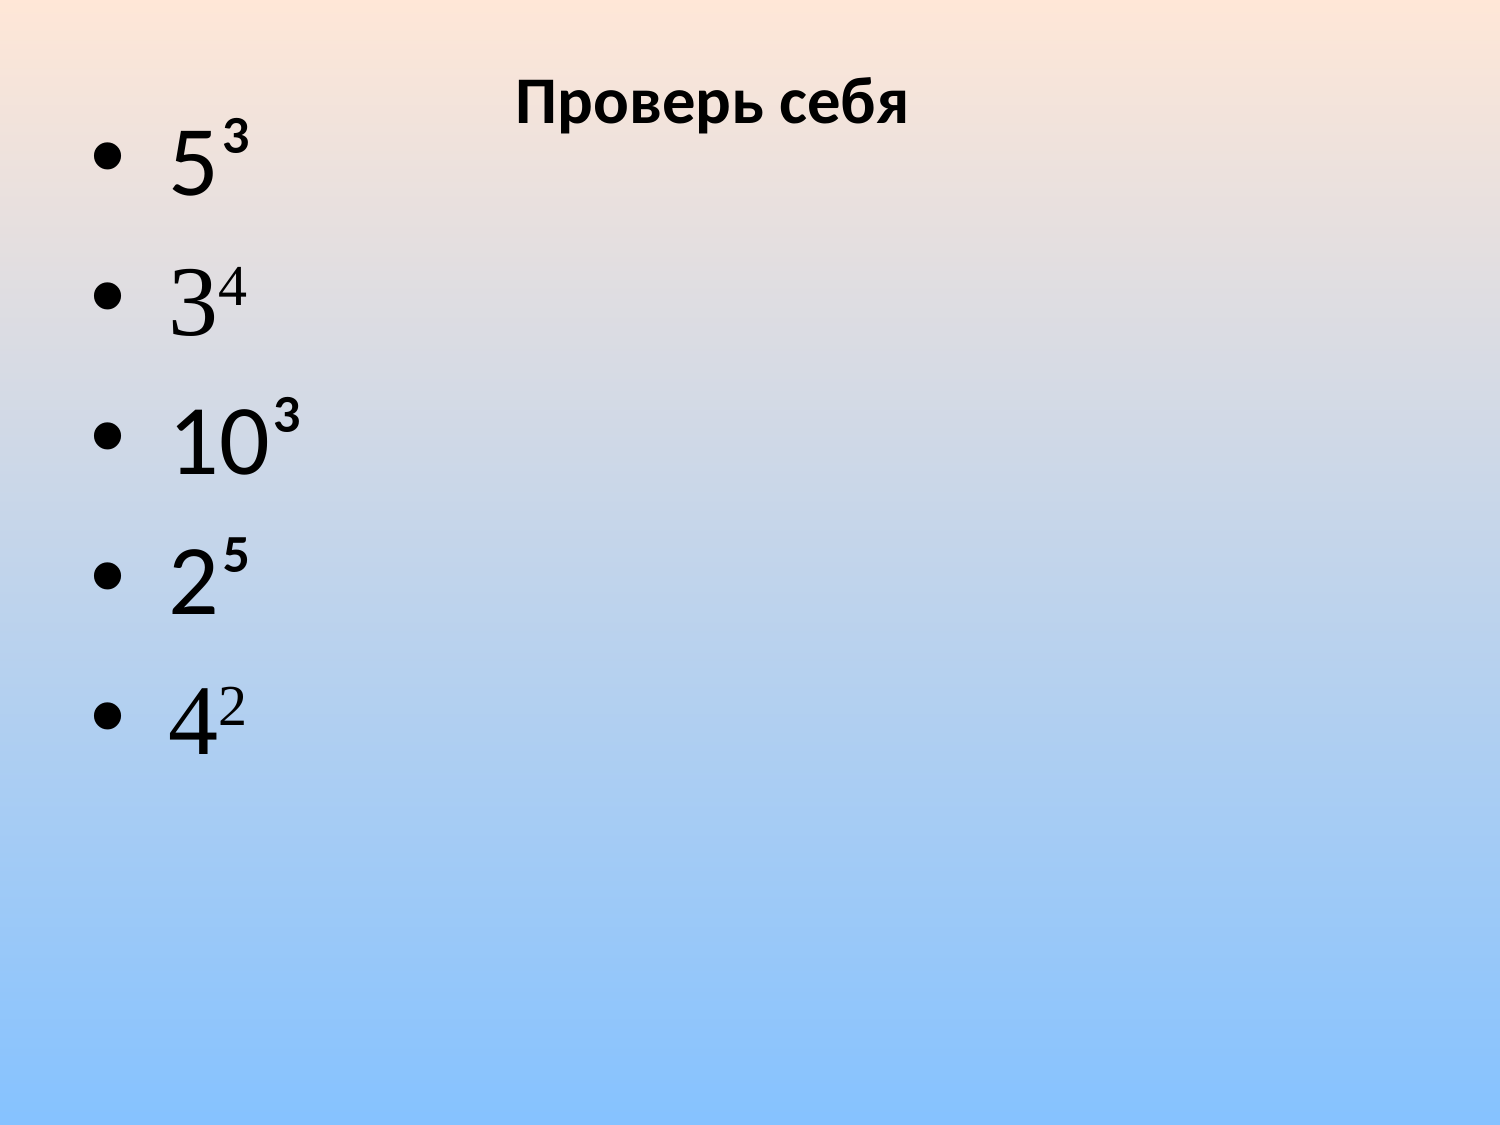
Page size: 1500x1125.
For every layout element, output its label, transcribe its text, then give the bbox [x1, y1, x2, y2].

text_box Проверь себя [350, 49, 1075, 145]
list 5³ 34 10³ 2⁵ 42 [75, 87, 1300, 1062]
